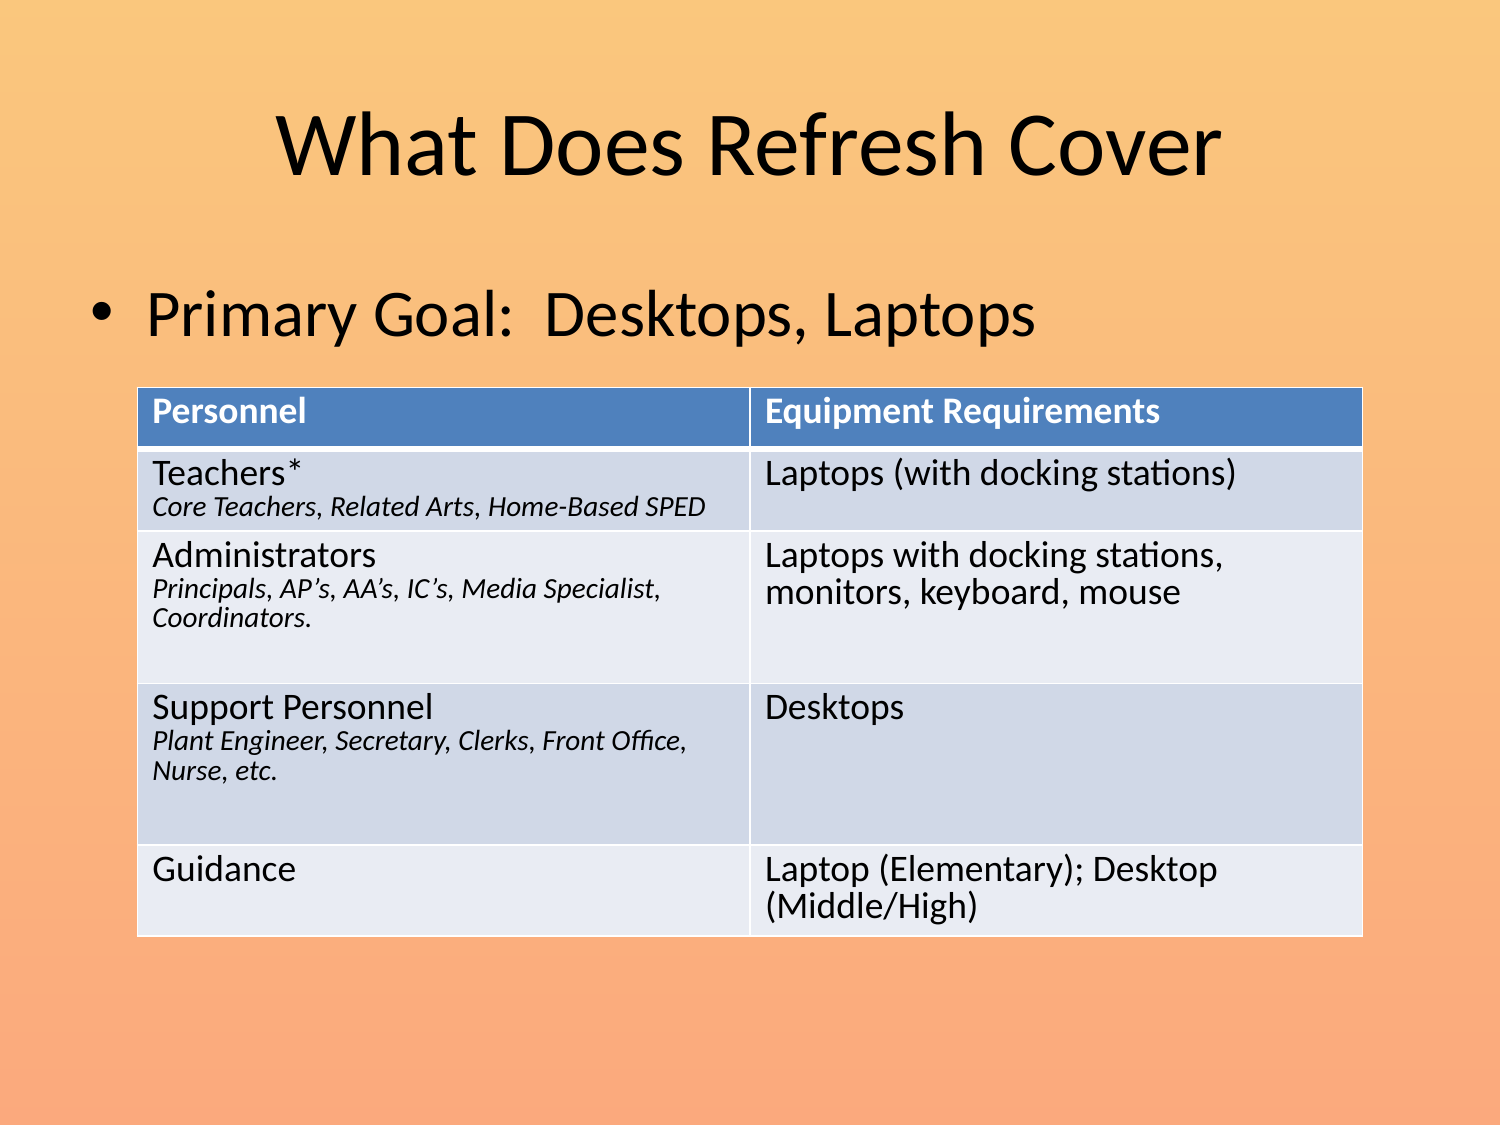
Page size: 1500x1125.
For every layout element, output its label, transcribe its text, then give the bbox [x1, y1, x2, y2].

table_cell Laptops with docking stations, monitors, keyboard, mouse [751, 532, 1362, 683]
table_cell Guidance [138, 846, 749, 935]
table_header Equipment Requirements [751, 388, 1362, 446]
table_cell Administrators Principals, AP’s, AA’s, IC’s, Media Specialist, Coordinators. [138, 532, 749, 683]
title What Does Refresh Cover [75, 45, 1425, 233]
table_header Personnel [138, 388, 749, 446]
table_cell Laptop (Elementary); Desktop (Middle/High) [751, 846, 1362, 935]
list Primary Goal: Desktops, Laptops [75, 262, 1425, 363]
table_cell Desktops [751, 684, 1362, 844]
table_cell Laptops (with docking stations) [751, 452, 1362, 530]
table_cell Support Personnel Plant Engineer, Secretary, Clerks, Front Office, Nurse, etc. [138, 684, 749, 844]
table_cell Teachers* Core Teachers, Related Arts, Home-Based SPED [138, 452, 749, 530]
